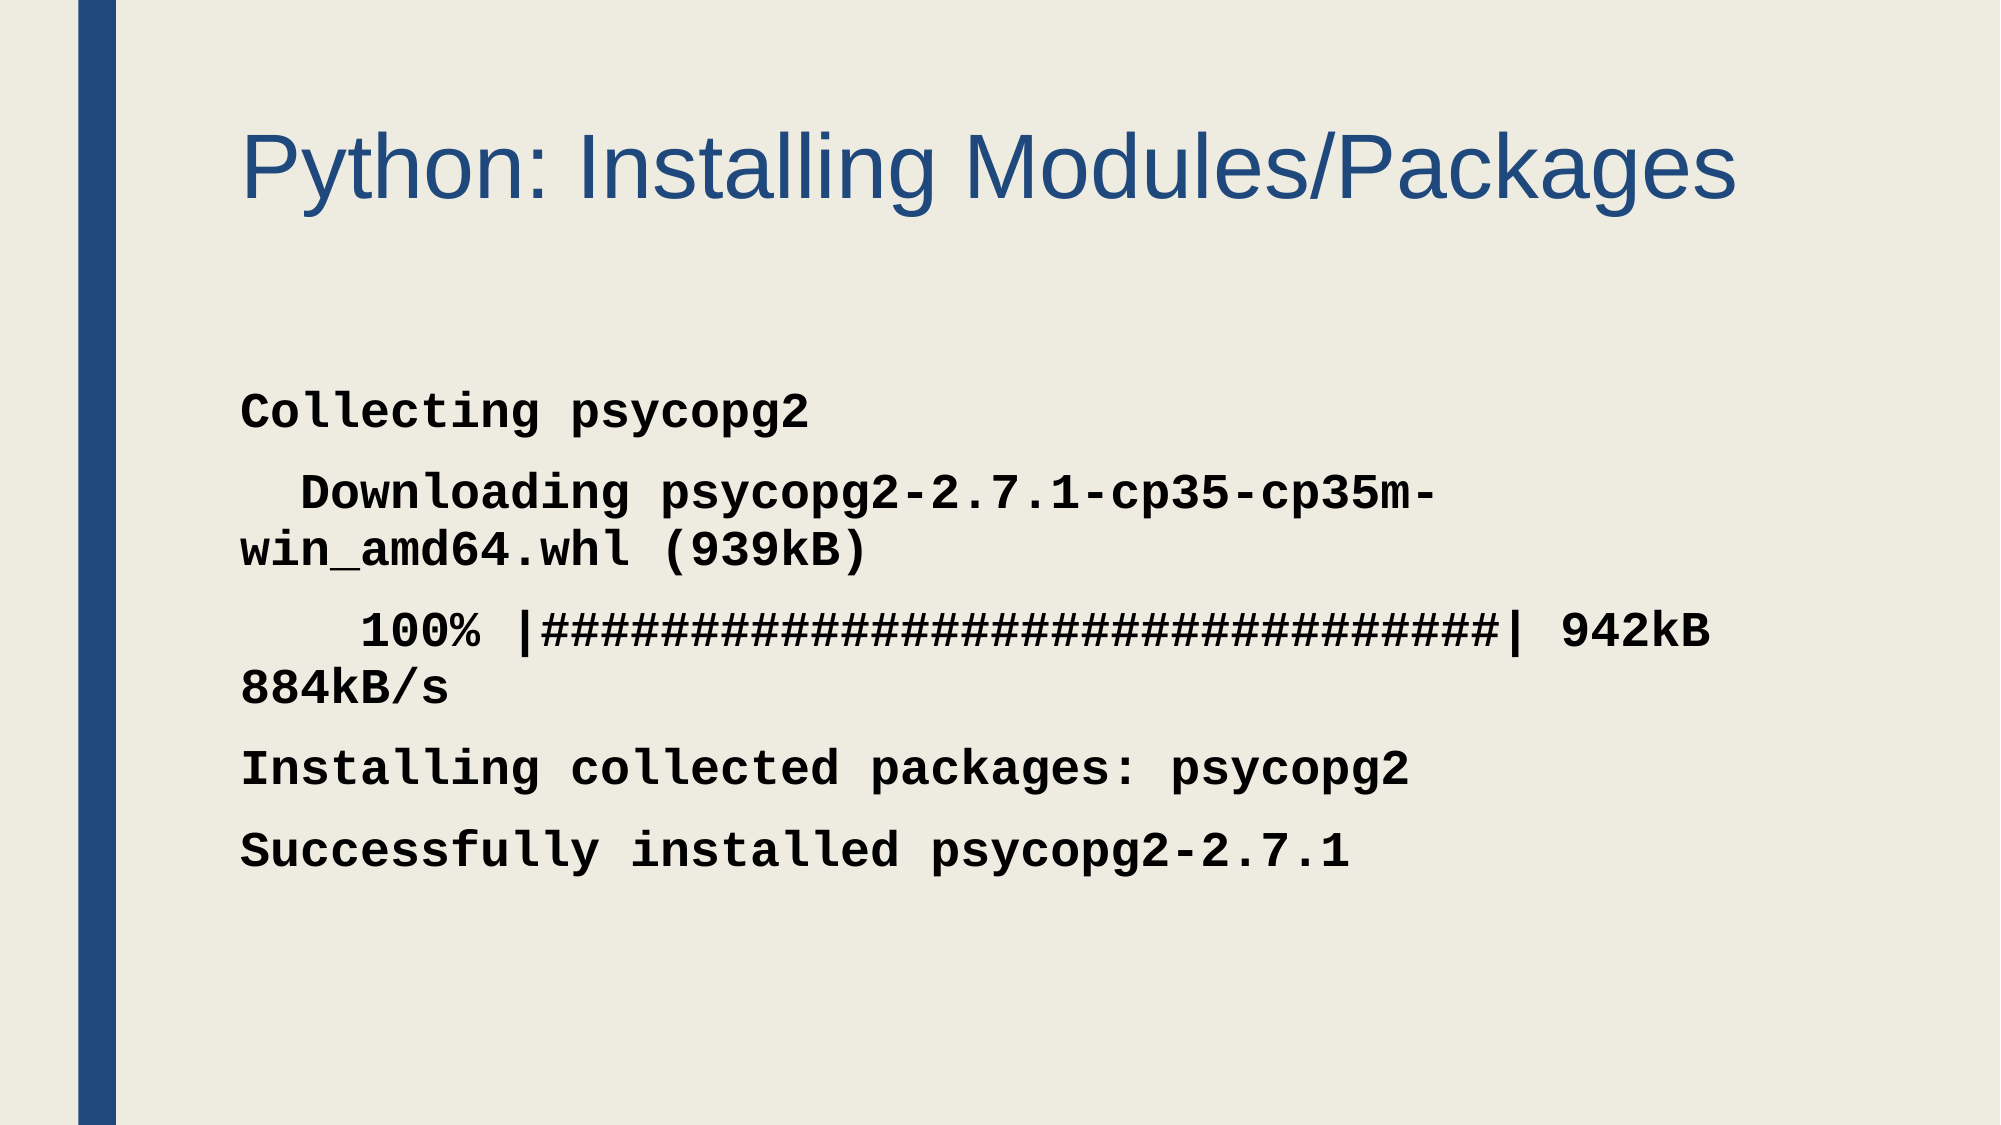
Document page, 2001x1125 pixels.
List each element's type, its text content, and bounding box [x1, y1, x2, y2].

list Collecting psycopg2 Downloading psycopg2-2.7.1-cp35-cp35m-win_amd64.whl (939kB) 100% |################################| 942kB 884kB/s Installing collected packages: psycopg2 Successfully installed psycopg2-2.7.1 [225, 375, 1800, 963]
title Python: Installing Modules/Packages [225, 112, 1800, 357]
